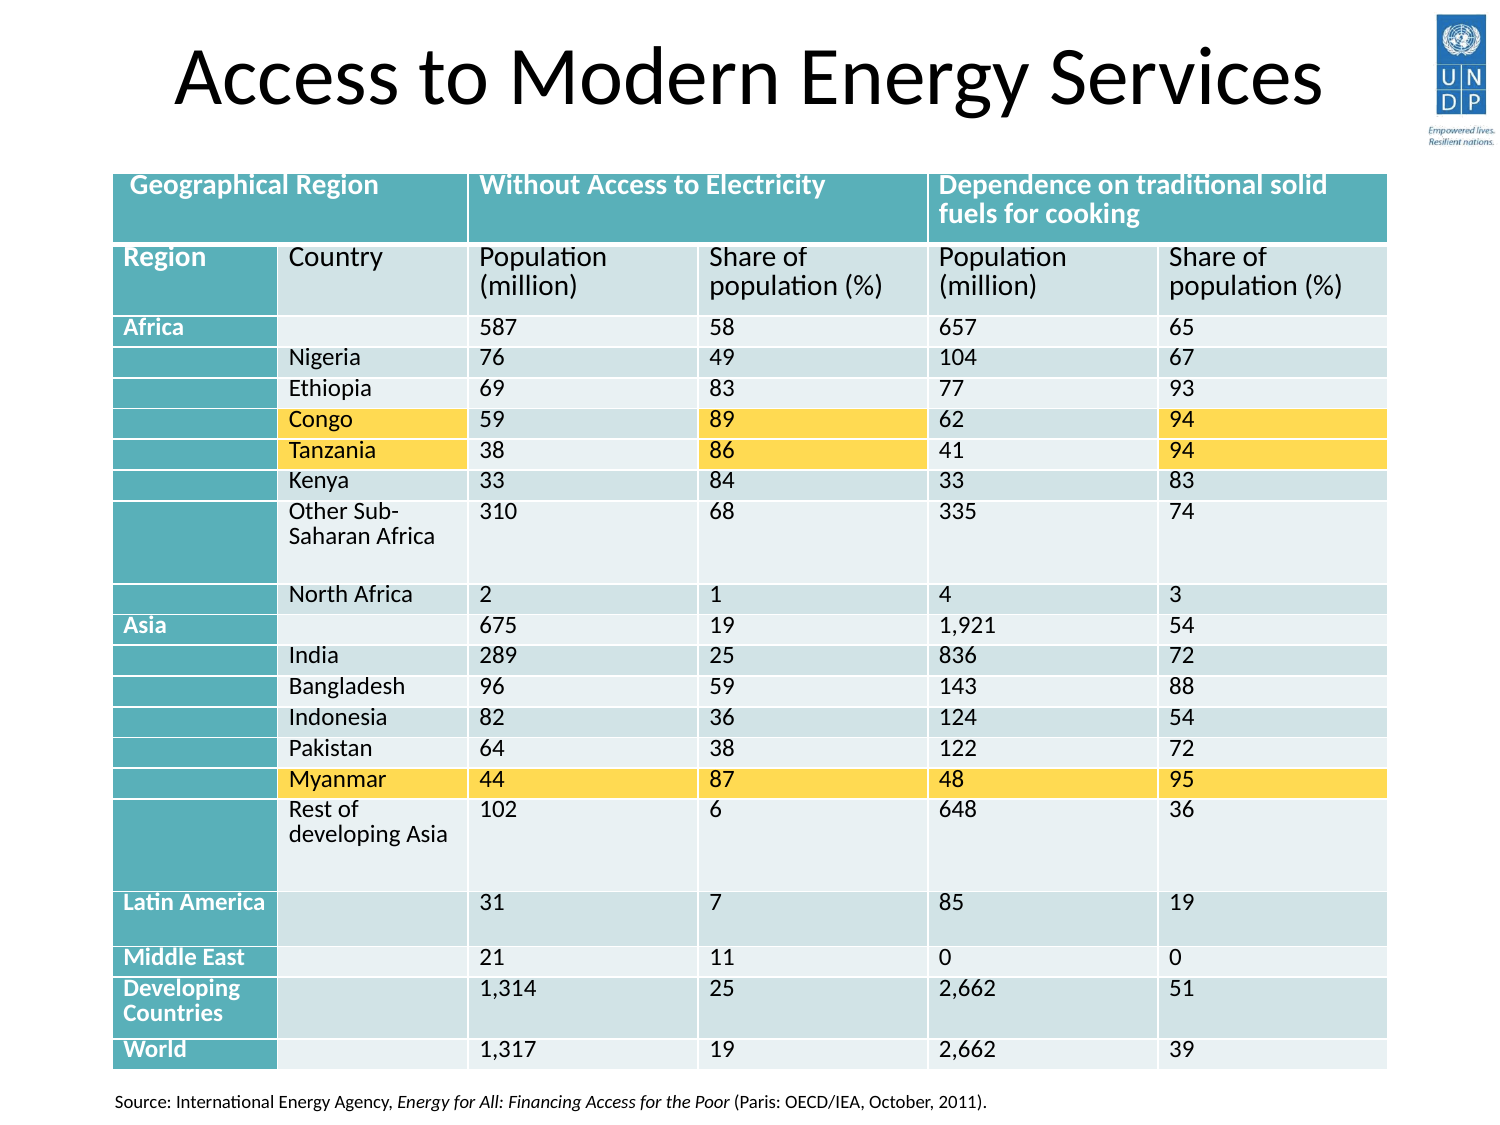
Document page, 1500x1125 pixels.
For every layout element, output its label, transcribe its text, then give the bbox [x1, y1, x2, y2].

table_cell [278, 1040, 467, 1069]
table_cell [278, 978, 467, 1038]
table_cell 68 [699, 502, 927, 583]
table_cell 64 [469, 738, 697, 767]
table_cell 38 [699, 738, 927, 767]
table_cell [113, 677, 277, 706]
table_cell Tanzania [278, 440, 467, 469]
table_cell 36 [699, 708, 927, 737]
table_cell 33 [469, 471, 697, 500]
table_header Dependence on traditional solid fuels for cooking [929, 174, 1387, 242]
title Access to Modern Energy Services [75, 0, 1425, 147]
table_cell [113, 646, 277, 675]
table_cell 19 [699, 1040, 927, 1069]
table_cell 48 [929, 769, 1157, 798]
table_cell Asia [113, 615, 277, 644]
table_cell 1,921 [929, 615, 1157, 644]
table_cell Ethiopia [278, 379, 467, 408]
table_cell 0 [1159, 947, 1387, 976]
table_header Geographical Region [113, 174, 467, 242]
table_cell Kenya [278, 471, 467, 500]
table_cell Region [113, 247, 277, 315]
table_cell [278, 892, 467, 946]
table_cell 1,314 [469, 978, 697, 1038]
table_cell World [113, 1040, 277, 1069]
table_cell [113, 379, 277, 408]
table_cell 41 [929, 440, 1157, 469]
table_cell 86 [699, 440, 927, 469]
table_cell 6 [699, 800, 927, 891]
table_cell 95 [1159, 769, 1387, 798]
table_cell 82 [469, 708, 697, 737]
table_cell 19 [699, 615, 927, 644]
table_cell 59 [469, 409, 697, 438]
table_cell 648 [929, 800, 1157, 891]
table_cell 25 [699, 646, 927, 675]
table_cell [278, 947, 467, 976]
table_cell Congo [278, 409, 467, 438]
table_cell [113, 440, 277, 469]
table_cell 39 [1159, 1040, 1387, 1069]
table_cell 4 [929, 585, 1157, 614]
table_cell Middle East [113, 947, 277, 976]
table_cell 44 [469, 769, 697, 798]
table_cell 21 [469, 947, 697, 976]
table_cell Nigeria [278, 348, 467, 377]
table_cell 84 [699, 471, 927, 500]
table_cell Myanmar [278, 769, 467, 798]
table_cell Population (million) [469, 247, 697, 315]
table_cell 54 [1159, 708, 1387, 737]
table_cell 89 [699, 409, 927, 438]
table_cell 38 [469, 440, 697, 469]
table_cell 2,662 [929, 978, 1157, 1038]
table_cell 7 [699, 892, 927, 946]
table_cell 1,317 [469, 1040, 697, 1069]
table_cell Indonesia [278, 708, 467, 737]
table_cell [278, 615, 467, 644]
table_cell [113, 800, 277, 891]
table_cell 58 [699, 317, 927, 346]
table_cell 94 [1159, 440, 1387, 469]
table_cell 69 [469, 379, 697, 408]
table_cell 11 [699, 947, 927, 976]
table_cell 1 [699, 585, 927, 614]
table_cell 19 [1159, 892, 1387, 946]
table_cell 3 [1159, 585, 1387, 614]
table_cell Other Sub-Saharan Africa [278, 502, 467, 583]
table_cell 31 [469, 892, 697, 946]
table_cell 83 [1159, 471, 1387, 500]
table_cell North Africa [278, 585, 467, 614]
table_cell 33 [929, 471, 1157, 500]
table_cell Developing Countries [113, 978, 277, 1038]
table_cell 93 [1159, 379, 1387, 408]
table_cell 62 [929, 409, 1157, 438]
table_cell 36 [1159, 800, 1387, 891]
table_cell 94 [1159, 409, 1387, 438]
table_cell 74 [1159, 502, 1387, 583]
table_cell 65 [1159, 317, 1387, 346]
table_cell [113, 409, 277, 438]
table_cell Share of population (%) [699, 247, 927, 315]
table_cell [113, 471, 277, 500]
table_cell 59 [699, 677, 927, 706]
table_cell 289 [469, 646, 697, 675]
table_cell 51 [1159, 978, 1387, 1038]
table_cell 124 [929, 708, 1157, 737]
table_cell 85 [929, 892, 1157, 946]
table_cell Africa [113, 317, 277, 346]
table_cell 54 [1159, 615, 1387, 644]
table_header Without Access to Electricity [469, 174, 927, 242]
table_cell 88 [1159, 677, 1387, 706]
table_cell 2 [469, 585, 697, 614]
table_cell Latin America [113, 892, 277, 946]
table_cell Population (million) [929, 247, 1157, 315]
table_cell [113, 502, 277, 583]
table_cell 72 [1159, 738, 1387, 767]
table_cell Pakistan [278, 738, 467, 767]
table_cell [278, 317, 467, 346]
table_cell [113, 348, 277, 377]
table_cell [113, 708, 277, 737]
table_cell 104 [929, 348, 1157, 377]
table_cell Bangladesh [278, 677, 467, 706]
table_cell Share of population (%) [1159, 247, 1387, 315]
table_cell 25 [699, 978, 927, 1038]
table_cell 122 [929, 738, 1157, 767]
table_cell 2,662 [929, 1040, 1157, 1069]
table_cell Rest of developing Asia [278, 800, 467, 891]
table_cell 96 [469, 677, 697, 706]
table_cell 102 [469, 800, 697, 891]
table_cell India [278, 646, 467, 675]
table_cell 657 [929, 317, 1157, 346]
table_cell 72 [1159, 646, 1387, 675]
table_cell 67 [1159, 348, 1387, 377]
table_cell 49 [699, 348, 927, 377]
table_cell 0 [929, 947, 1157, 976]
table_cell 143 [929, 677, 1157, 706]
table_cell 675 [469, 615, 697, 644]
table_cell 76 [469, 348, 697, 377]
table_cell [113, 738, 277, 767]
table_cell Country [278, 247, 467, 315]
table_cell 587 [469, 317, 697, 346]
picture [1425, 12, 1500, 149]
table_cell 310 [469, 502, 697, 583]
table_cell 77 [929, 379, 1157, 408]
table_cell [113, 585, 277, 614]
table_cell 83 [699, 379, 927, 408]
table_cell 87 [699, 769, 927, 798]
table_cell [113, 769, 277, 798]
text_box Source: International Energy Agency, Energy for All: Financing Access for the Poor (Paris: OECD/IEA, October, 2011). [100, 1082, 1483, 1125]
table_cell 335 [929, 502, 1157, 583]
table_cell 836 [929, 646, 1157, 675]
